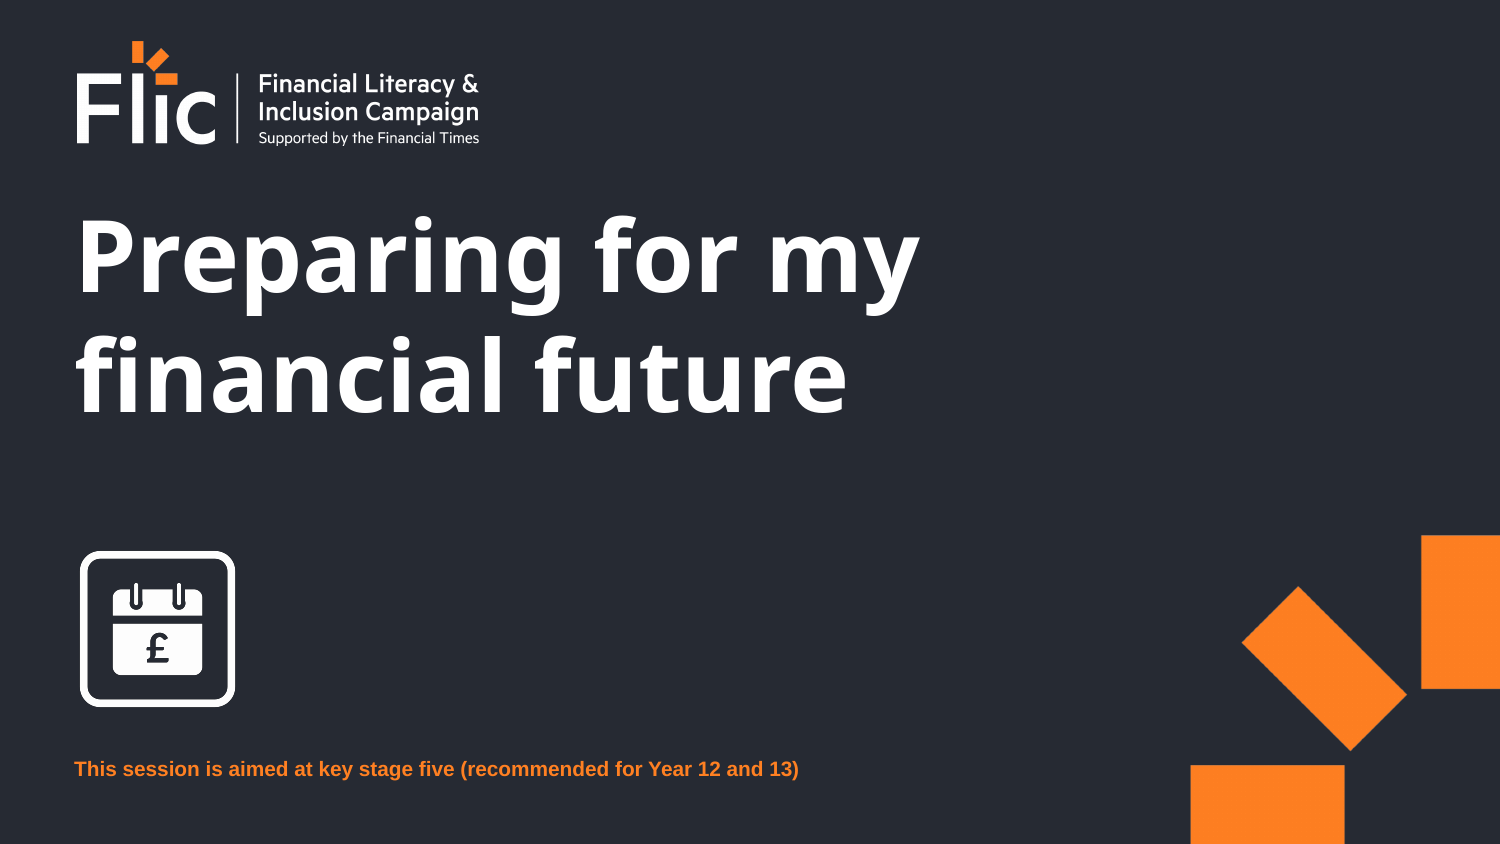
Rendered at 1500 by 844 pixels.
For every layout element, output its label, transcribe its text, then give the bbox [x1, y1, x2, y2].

picture [1191, 536, 1500, 844]
picture [70, 542, 245, 716]
text_box This session is aimed at key stage five (recommended for Year 12 and 13) [59, 743, 1156, 794]
title Preparing for my financial future [59, 218, 1023, 528]
picture [77, 41, 479, 146]
